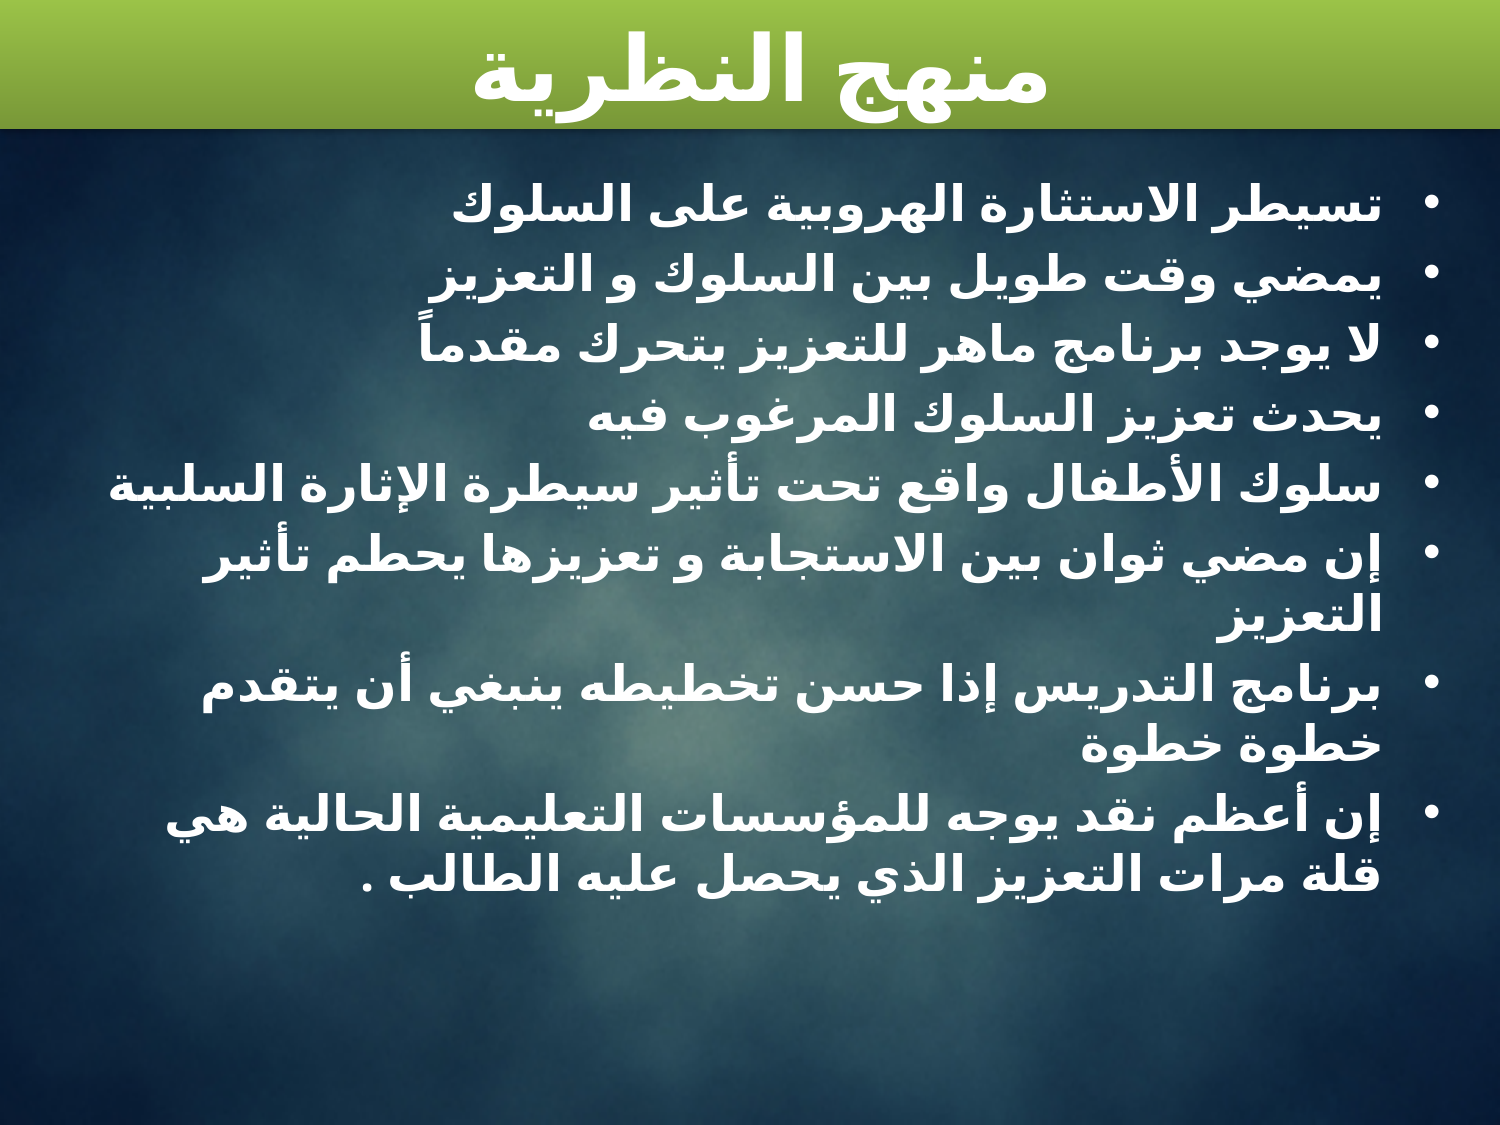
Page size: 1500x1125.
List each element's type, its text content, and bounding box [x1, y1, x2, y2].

picture [0, 129, 1500, 1125]
text_box تسيطر الاستثارة الهروبية على السلوك يمضي وقت طويل بين السلوك و التعزيز لا يوجد برنامج ماهر للتعزيز يتحرك مقدماً يحدث تعزيز السلوك المرغوب فيه سلوك الأطفال واقع تحت تأثير سيطرة الإثارة السلبية إن مضي ثوان بين الاستجابة و تعزيزها يحطم تأثير التعزيز برنامج التدريس إذا حسن تخطيطه ينبغي أن يتقدم خطوة خطوة إن أعظم نقد يوجه للمؤسسات التعليمية الحالية هي قلة مرات التعزيز الذي يحصل عليه الطالب . [82, 163, 1456, 1032]
text_box منهج النظرية [0, 0, 1500, 129]
